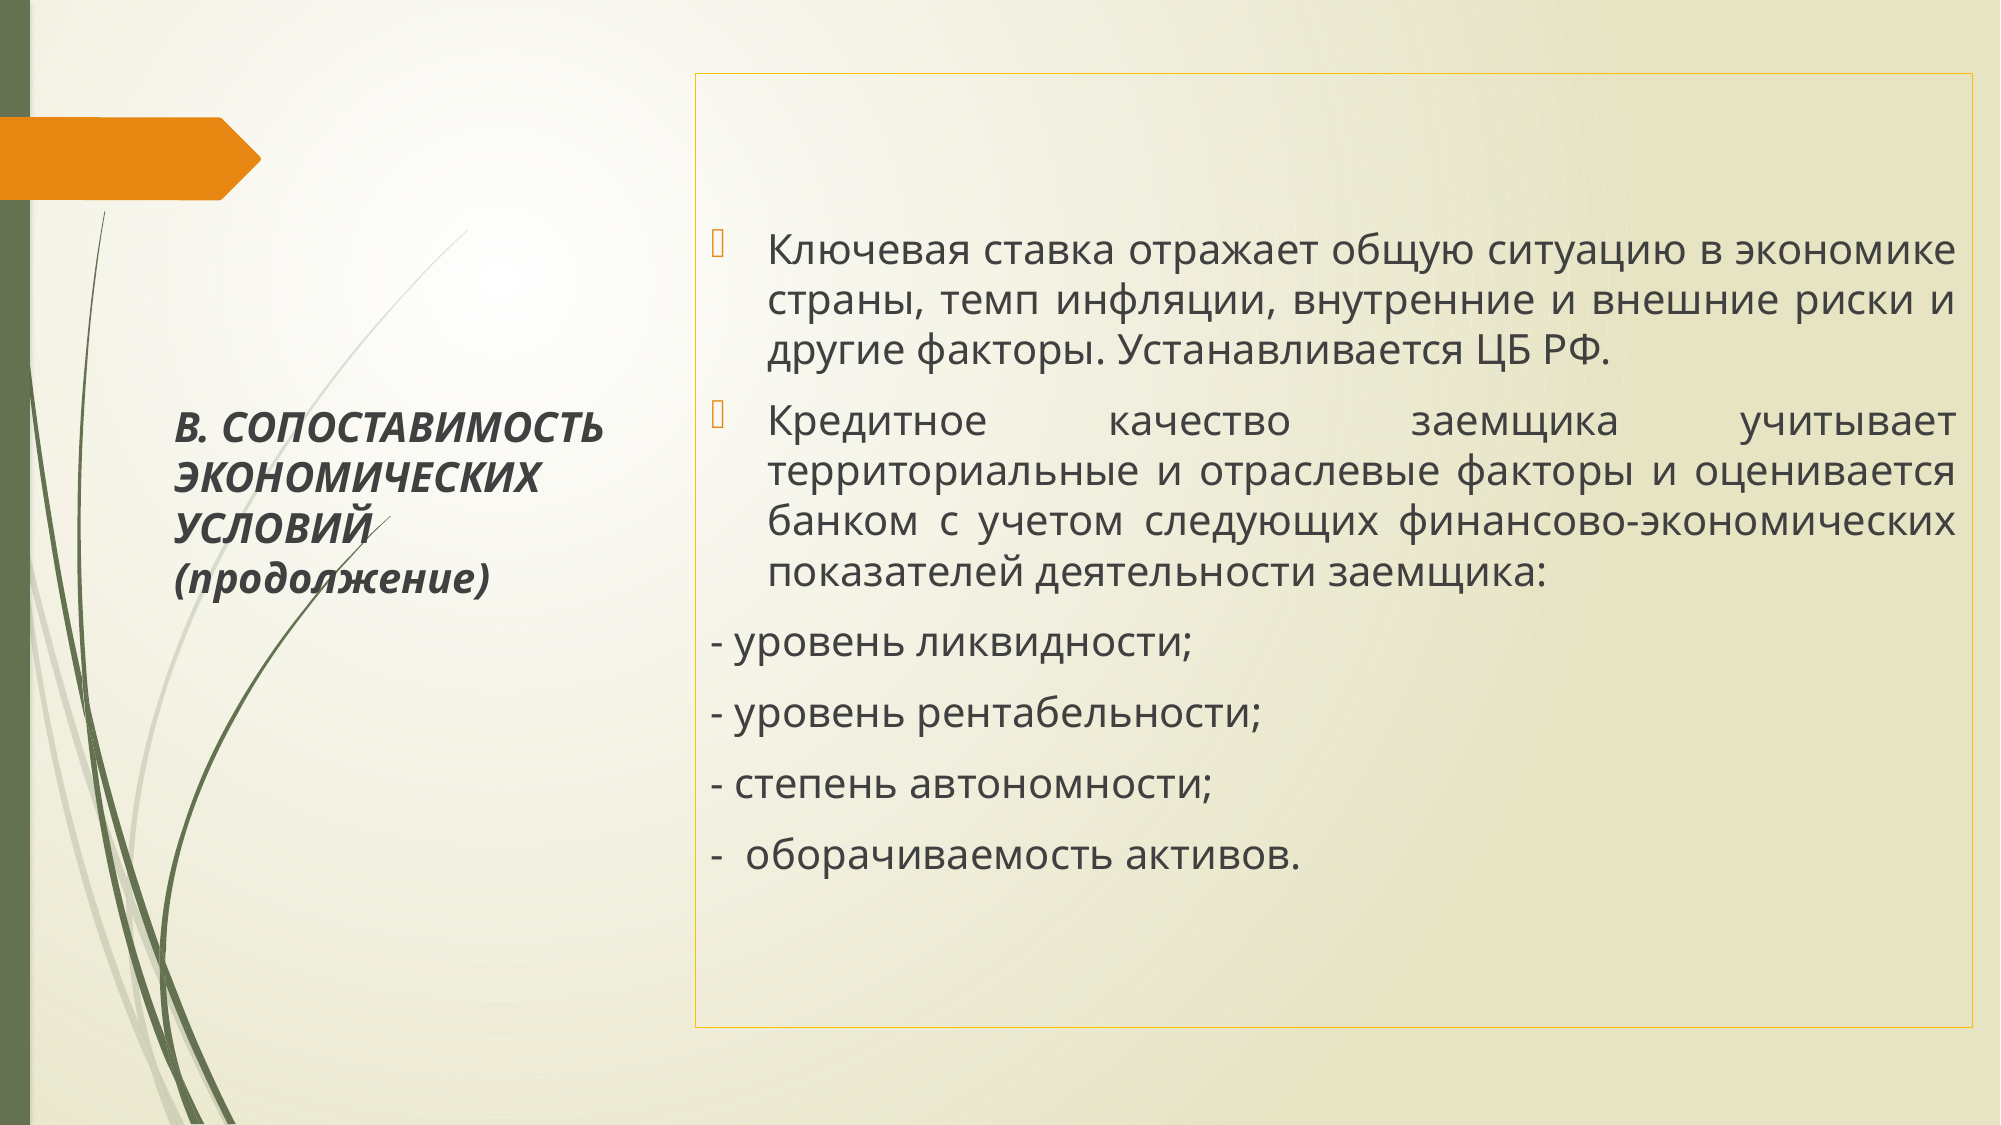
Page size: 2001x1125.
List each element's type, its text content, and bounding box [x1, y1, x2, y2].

title В. СОПОСТАВИМОСТЬ ЭКОНОМИЧЕСКИХ УСЛОВИЙ (продолжение) [159, 73, 695, 930]
list Ключевая ставка отражает общую ситуацию в экономике страны, темп инфляции, внутренние и внешние риски и другие факторы. Устанавливается ЦБ РФ. Кредитное качество заемщика учитывает территориальные и отраслевые факторы и оценивается банком с учетом следующих финансово-экономических показателей деятельности заемщика: - уровень ликвидности; - уровень рентабельности; - степень автономности; - оборачиваемость активов. [695, 73, 1973, 1028]
